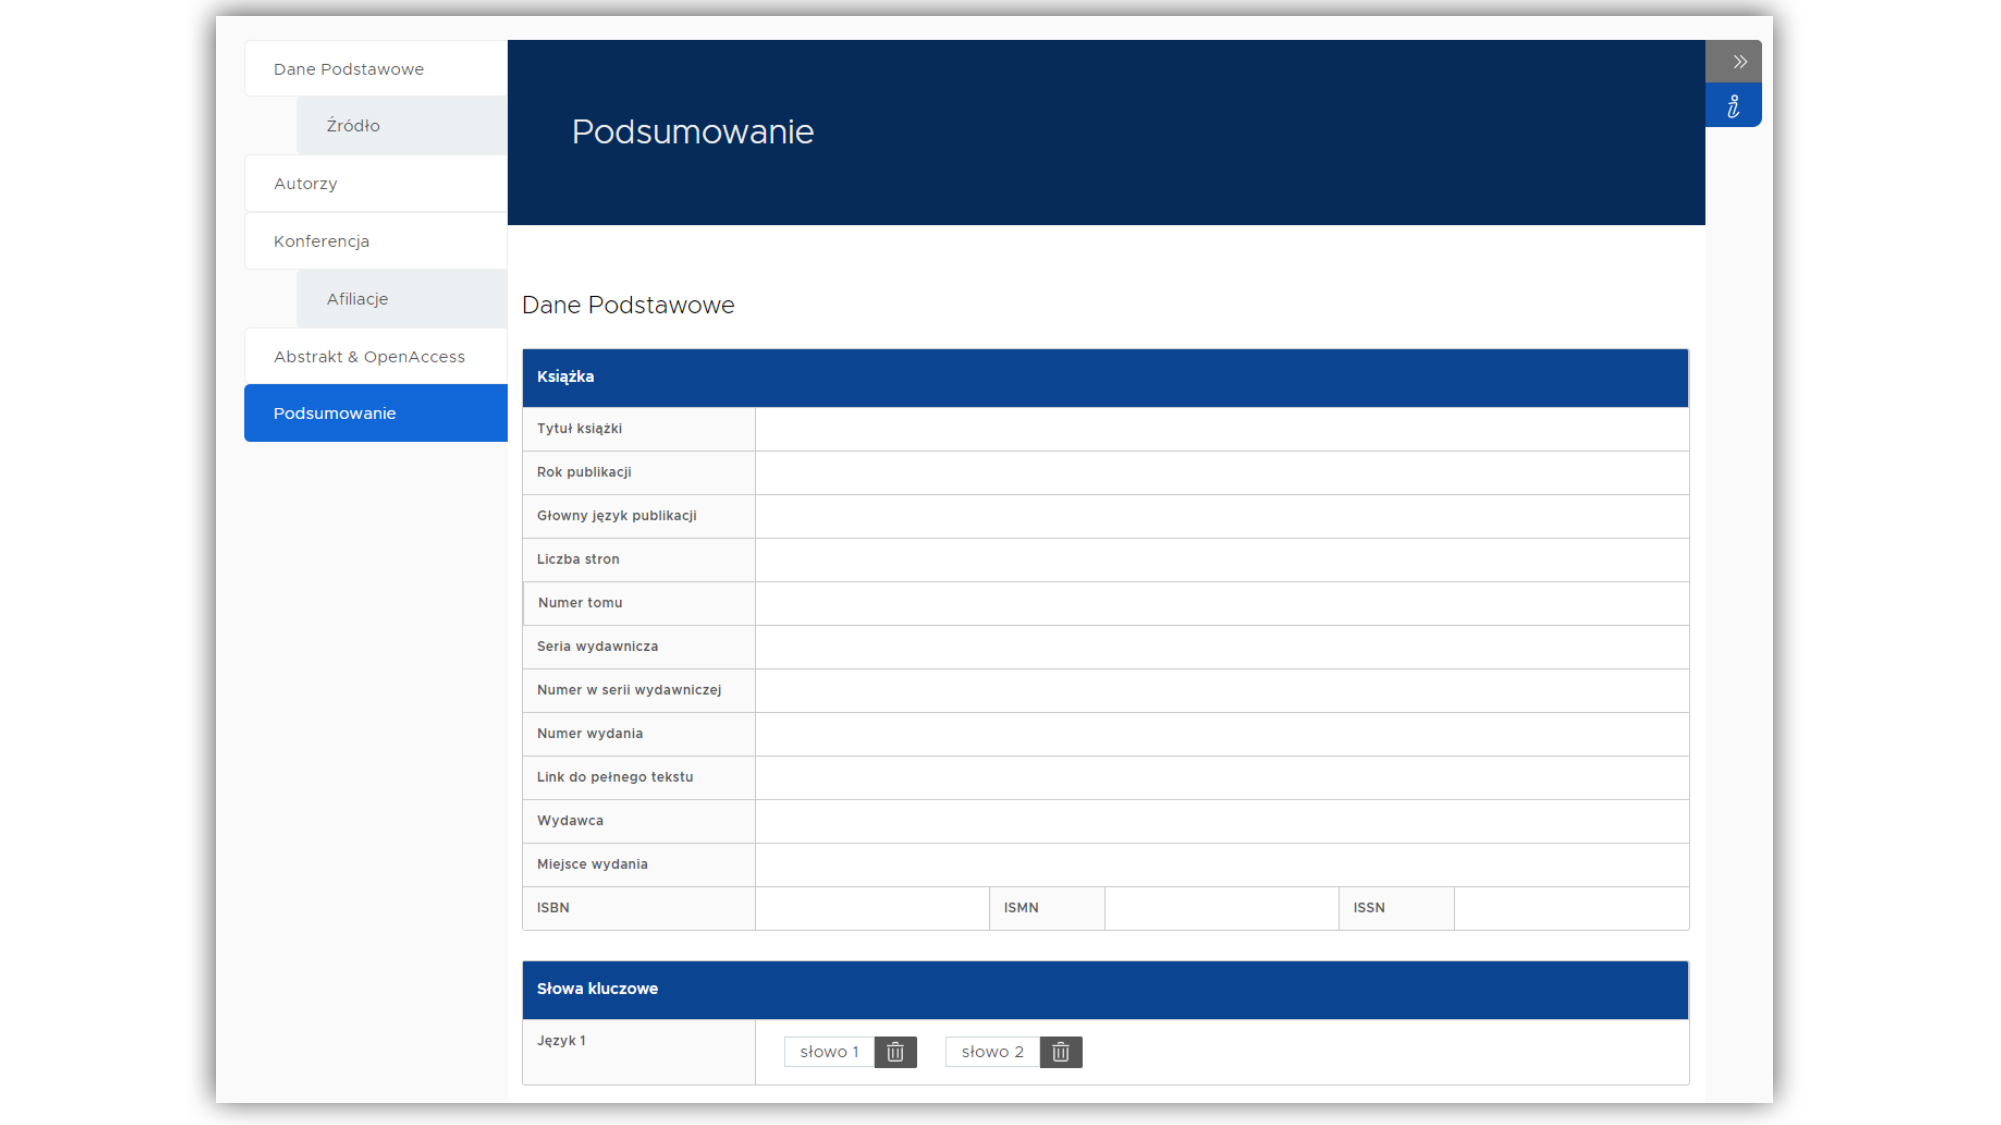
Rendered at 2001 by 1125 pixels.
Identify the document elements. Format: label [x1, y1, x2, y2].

picture [216, 16, 1773, 1103]
